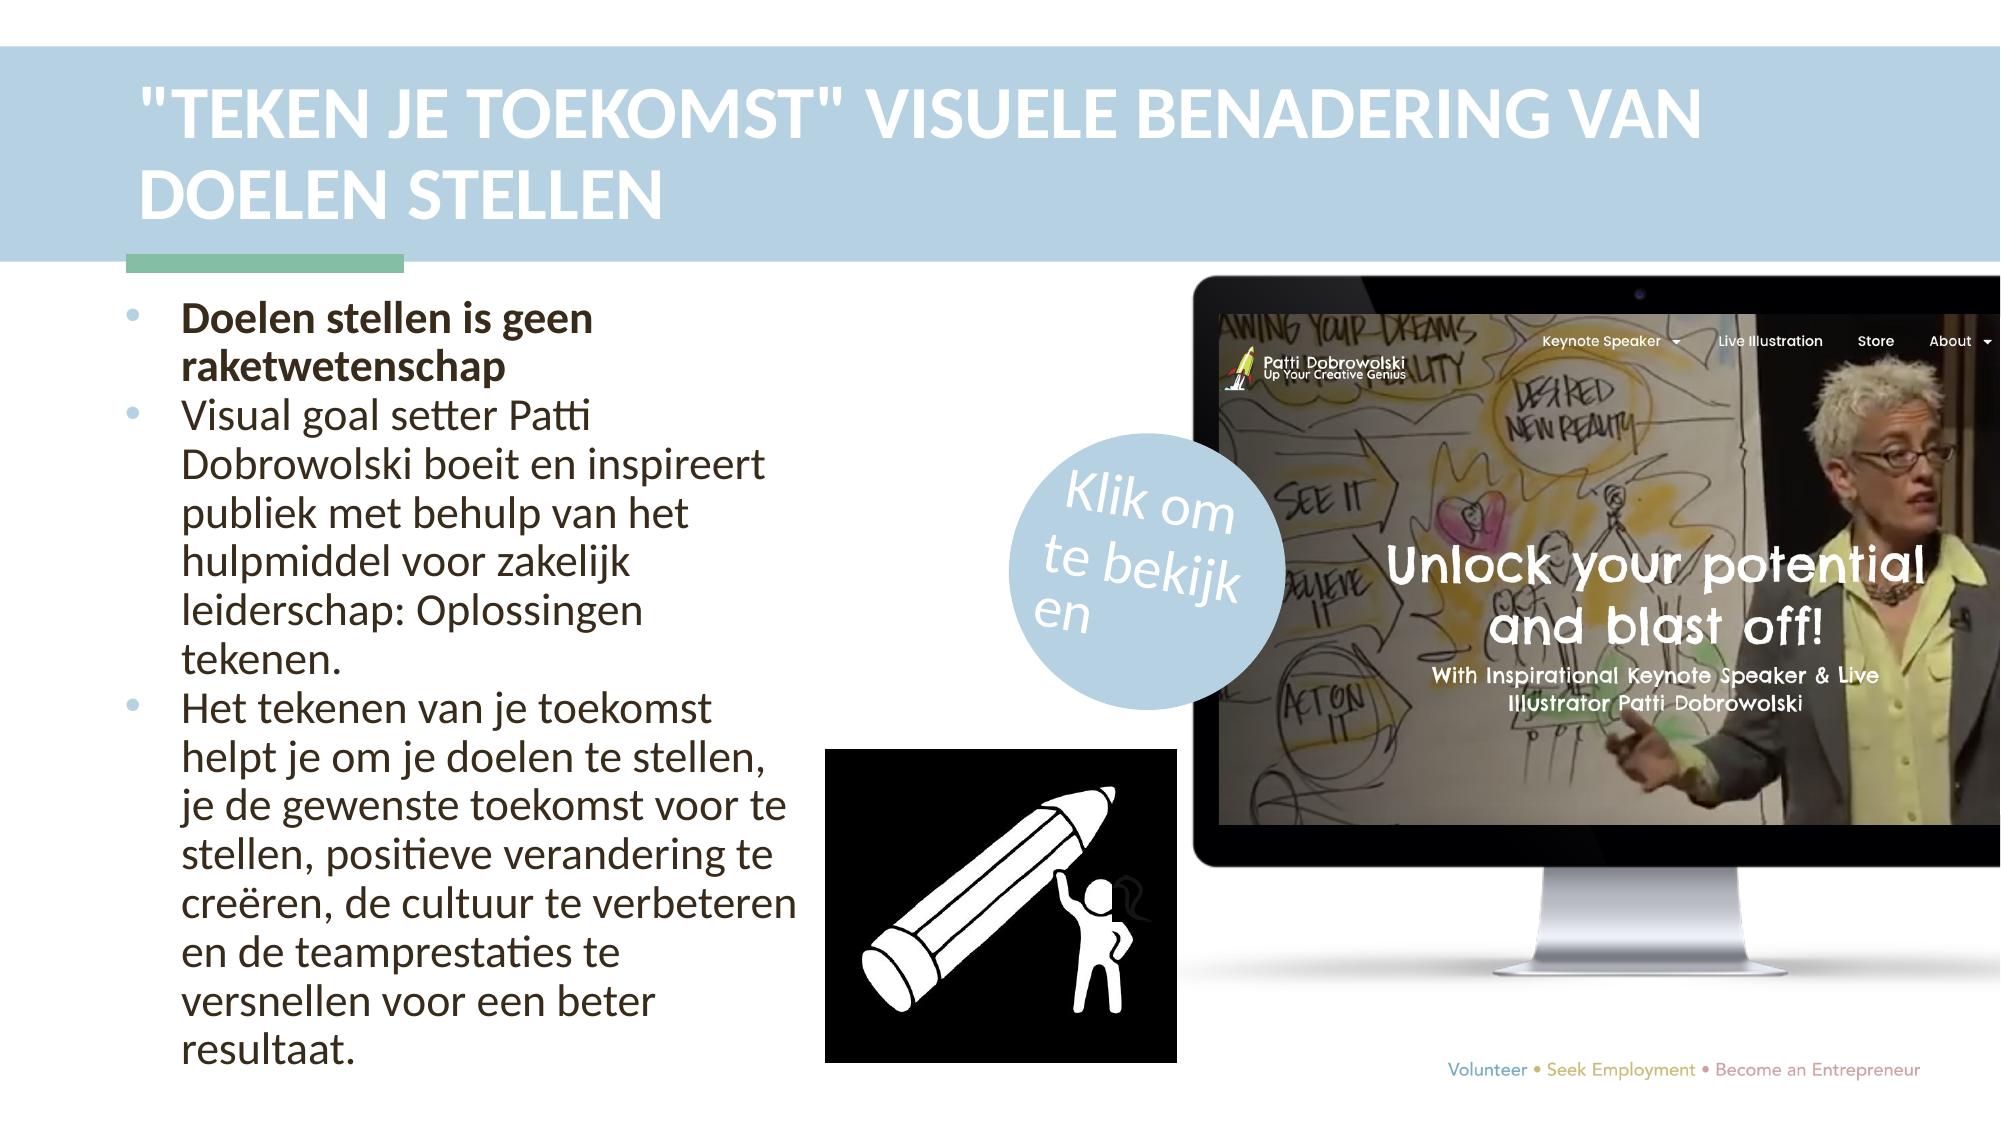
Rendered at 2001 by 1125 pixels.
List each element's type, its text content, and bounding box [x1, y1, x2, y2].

picture [1418, 1046, 1971, 1103]
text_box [825, 749, 1177, 1063]
picture [1218, 262, 2001, 1042]
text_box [1008, 433, 1286, 710]
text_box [1067, 710, 2000, 1042]
list Doelen stellen is geen raketwetenschap Visual goal setter Patti Dobrowolski boeit en inspireert publiek met behulp van het hulpmiddel voor zakelijk leiderschap: Oplossingen tekenen. Het tekenen van je toekomst helpt je om je doelen te stellen, je de gewenste toekomst voor te stellen, positieve verandering te creëren, de cultuur te verbeteren en de teamprestaties te versnellen voor een beter resultaat. [109, 285, 826, 825]
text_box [1067, 262, 2000, 433]
list "TEKEN JE TOEKOMST" VISUELE BENADERING VAN DOELEN STELLEN [123, 62, 1904, 247]
